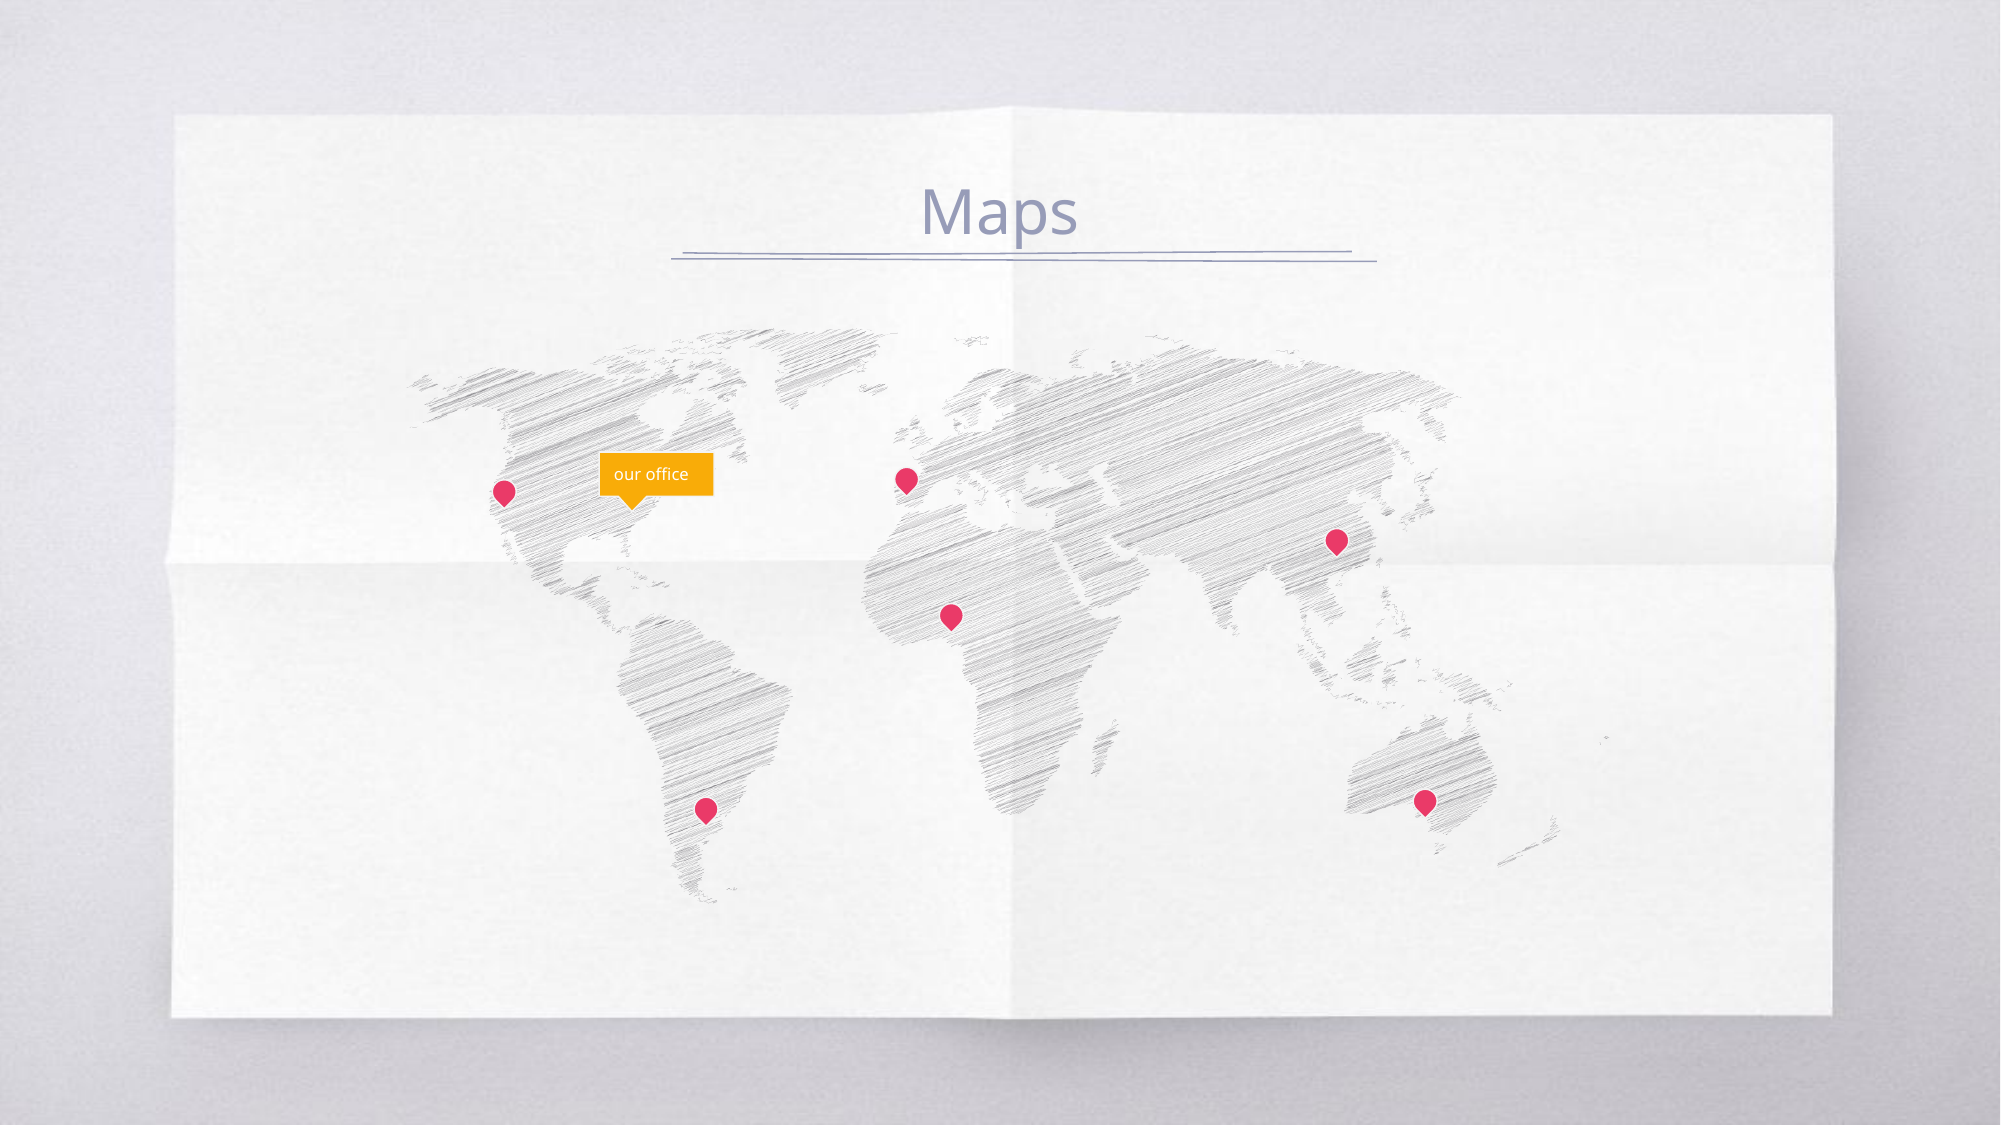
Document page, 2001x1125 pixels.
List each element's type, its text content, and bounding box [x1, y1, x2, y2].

title Maps [418, 113, 1582, 263]
picture [0, 0, 2001, 1125]
